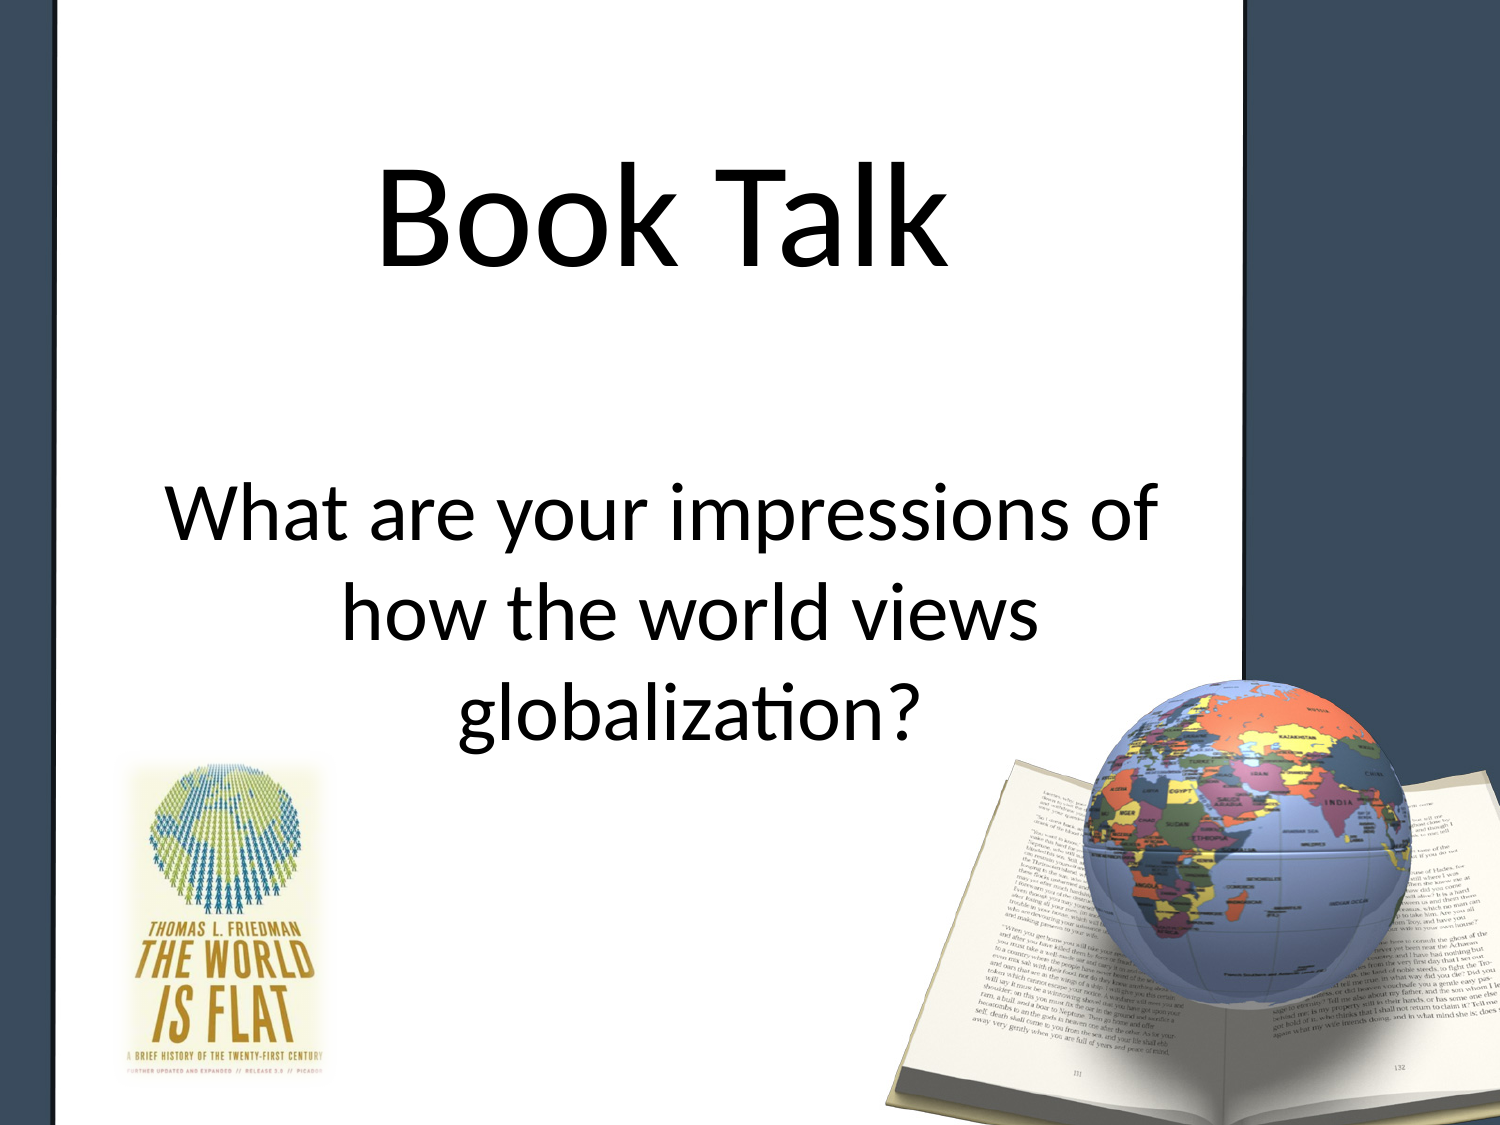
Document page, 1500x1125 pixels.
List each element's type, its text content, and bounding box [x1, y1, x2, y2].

title Book Talk [124, 137, 1201, 276]
list What are your impressions of how the world views globalization? [124, 449, 1201, 1001]
picture [0, 0, 1500, 1125]
